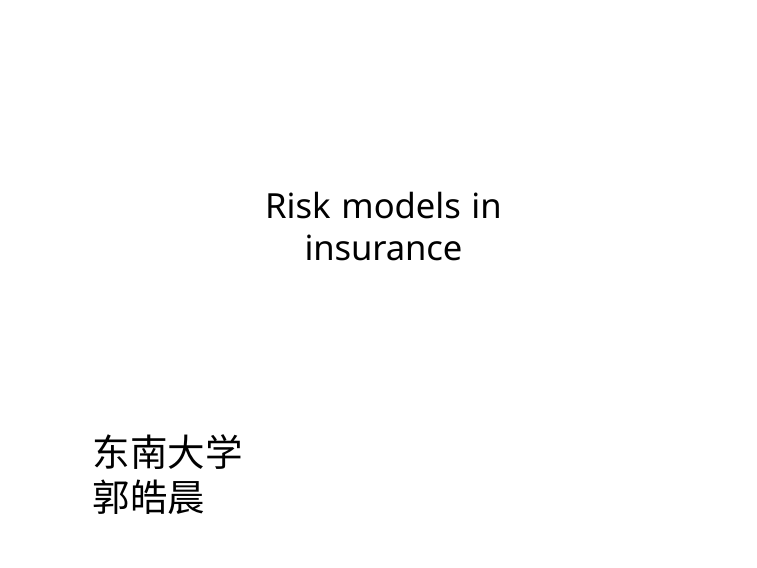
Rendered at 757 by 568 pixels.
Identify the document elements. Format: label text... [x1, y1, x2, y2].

title Risk models in insurance [215, 166, 552, 273]
text_box 东南大学 郭皓晨 [78, 421, 279, 527]
